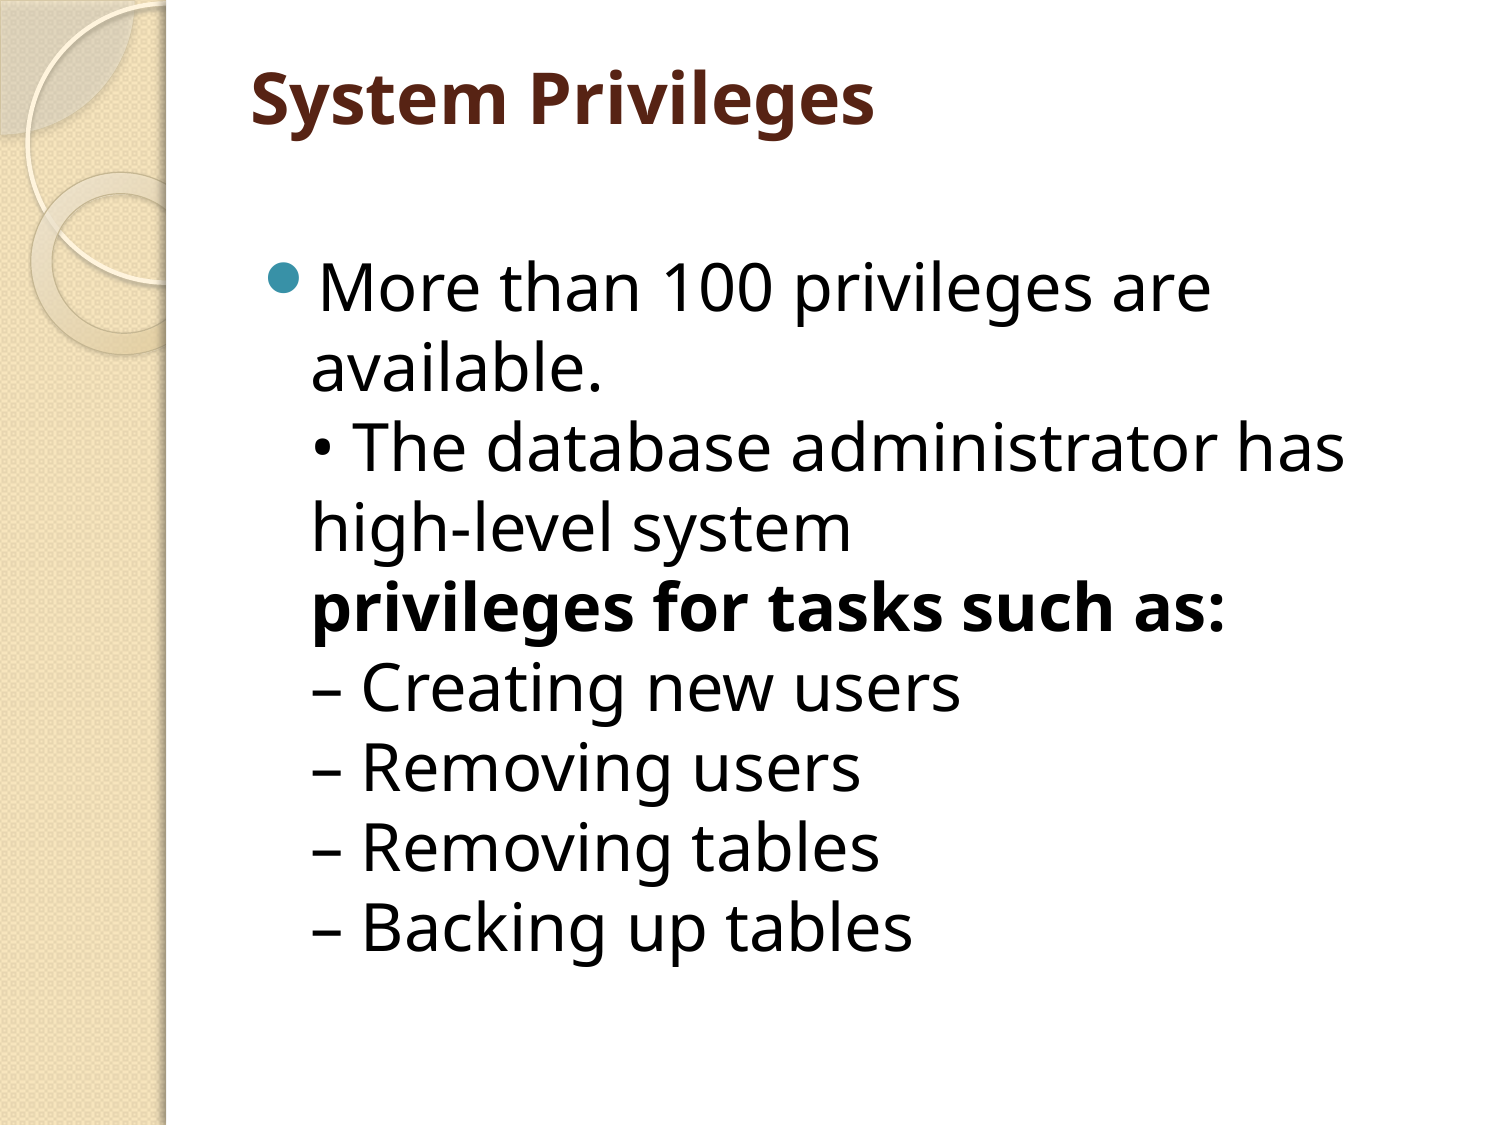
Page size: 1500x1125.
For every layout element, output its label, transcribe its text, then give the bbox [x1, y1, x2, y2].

list More than 100 privileges are available. • The database administrator has high-level system privileges for tasks such as: – Creating new users – Removing users – Removing tables – Backing up tables [235, 237, 1466, 1025]
title System Privileges [235, 45, 1466, 233]
